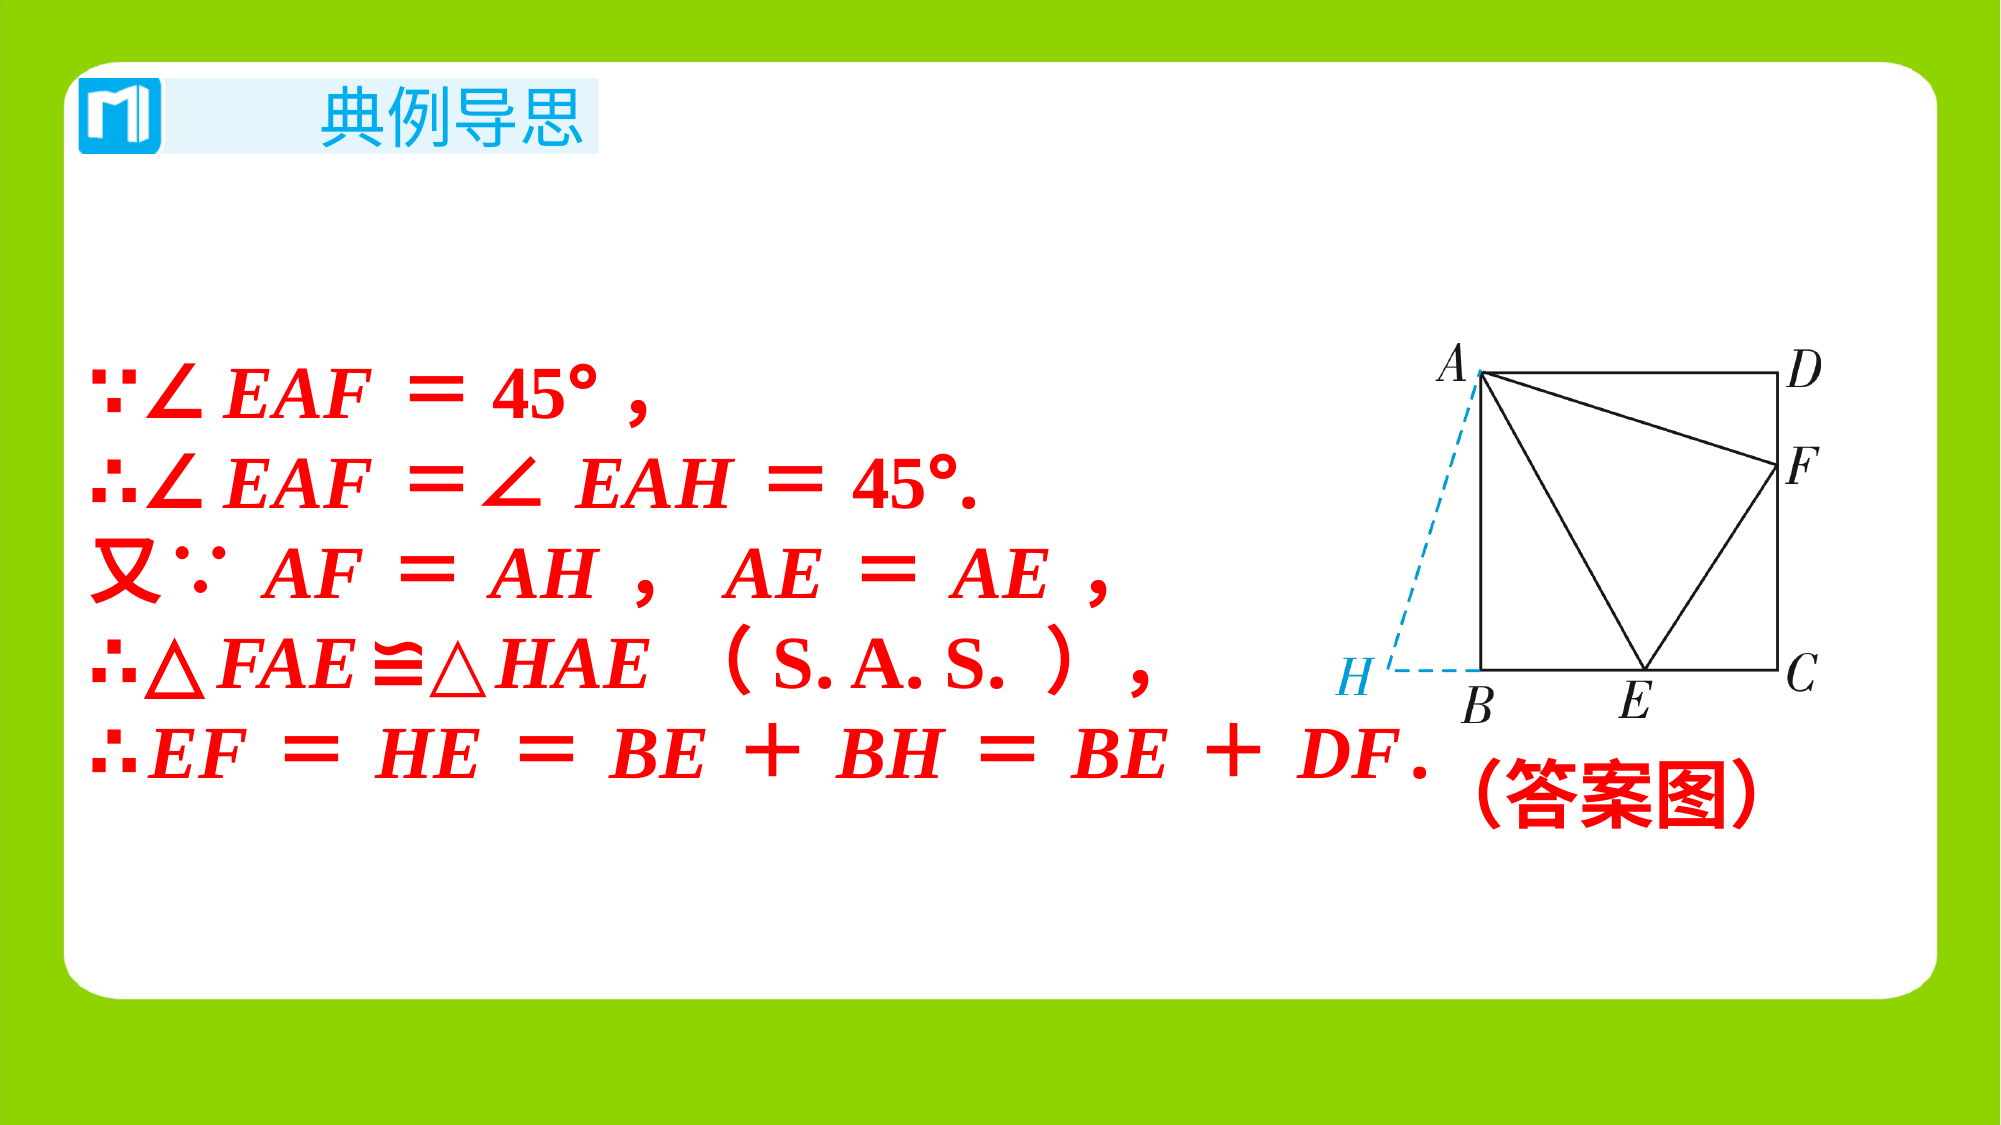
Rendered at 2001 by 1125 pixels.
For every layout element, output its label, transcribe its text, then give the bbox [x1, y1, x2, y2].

text_box （答案图） [1414, 739, 1820, 845]
text_box ∵∠EAF＝45°， ∴∠EAF＝∠EAH＝45°. 又∵AF＝AH，AE＝AE， ∴△FAE≌△HAE（S. A. S. ）， ∴EF＝HE＝BE＋BH＝BE＋DF. [88, 343, 1324, 708]
picture [0, 0, 2001, 1125]
